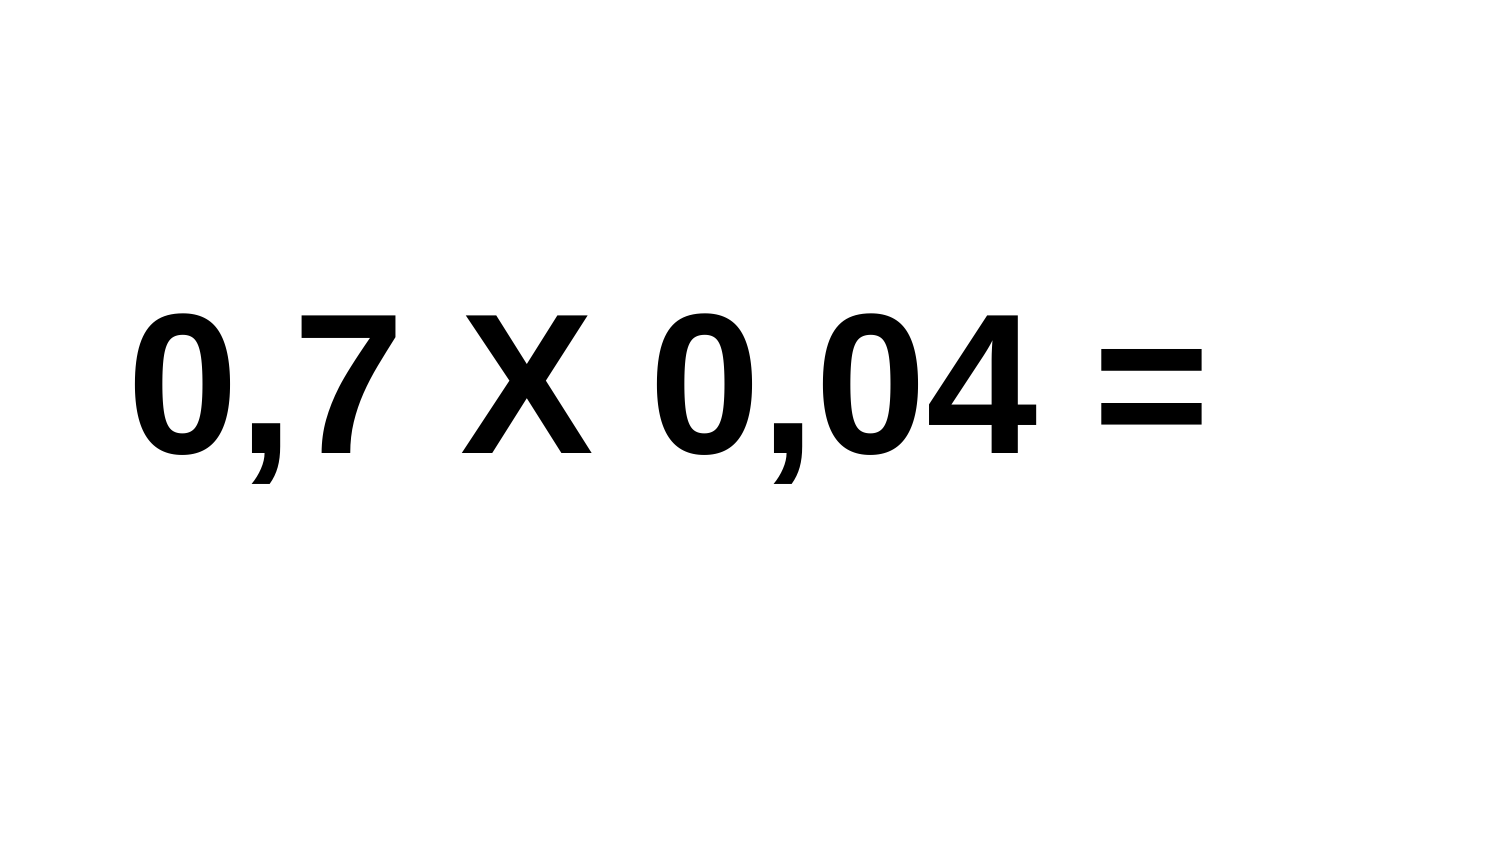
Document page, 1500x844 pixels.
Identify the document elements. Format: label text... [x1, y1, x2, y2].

text_box 0,7 X 0,04 = [112, 318, 1388, 509]
